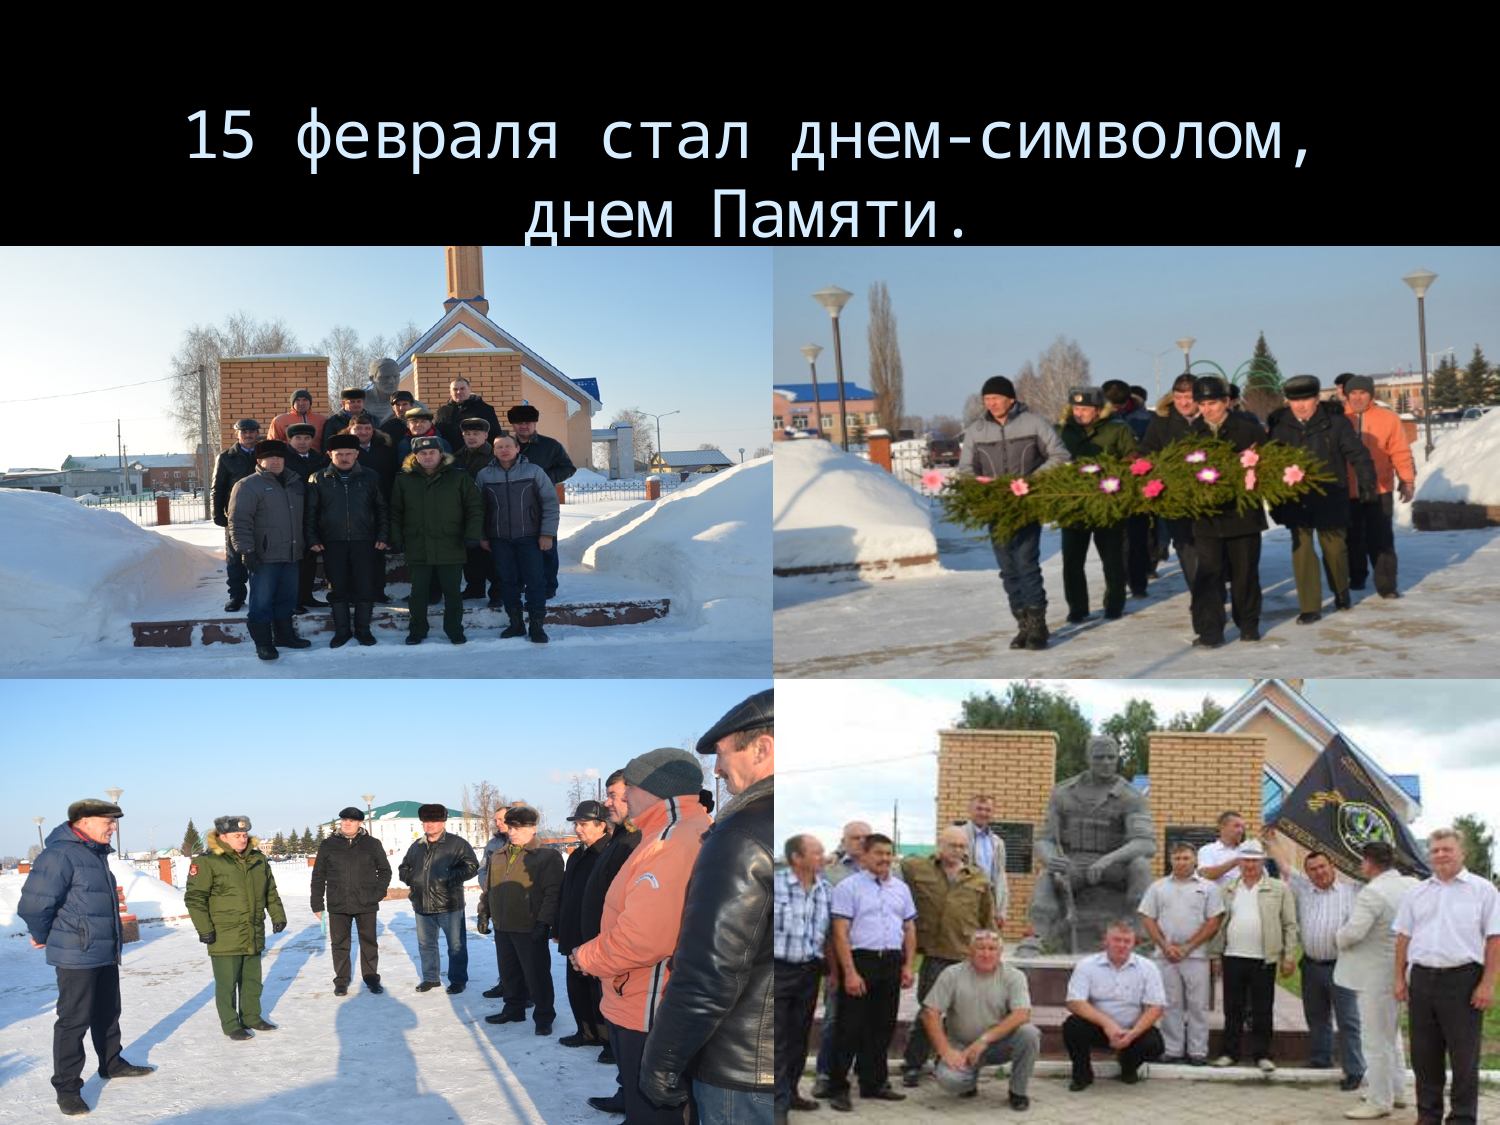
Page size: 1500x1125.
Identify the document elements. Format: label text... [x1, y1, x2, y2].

picture [784, 679, 1500, 1125]
picture [0, 679, 774, 1125]
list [0, 245, 765, 670]
title 15 февраля стал днем-символом, днем Памяти. [75, 83, 1425, 234]
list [772, 245, 1500, 671]
